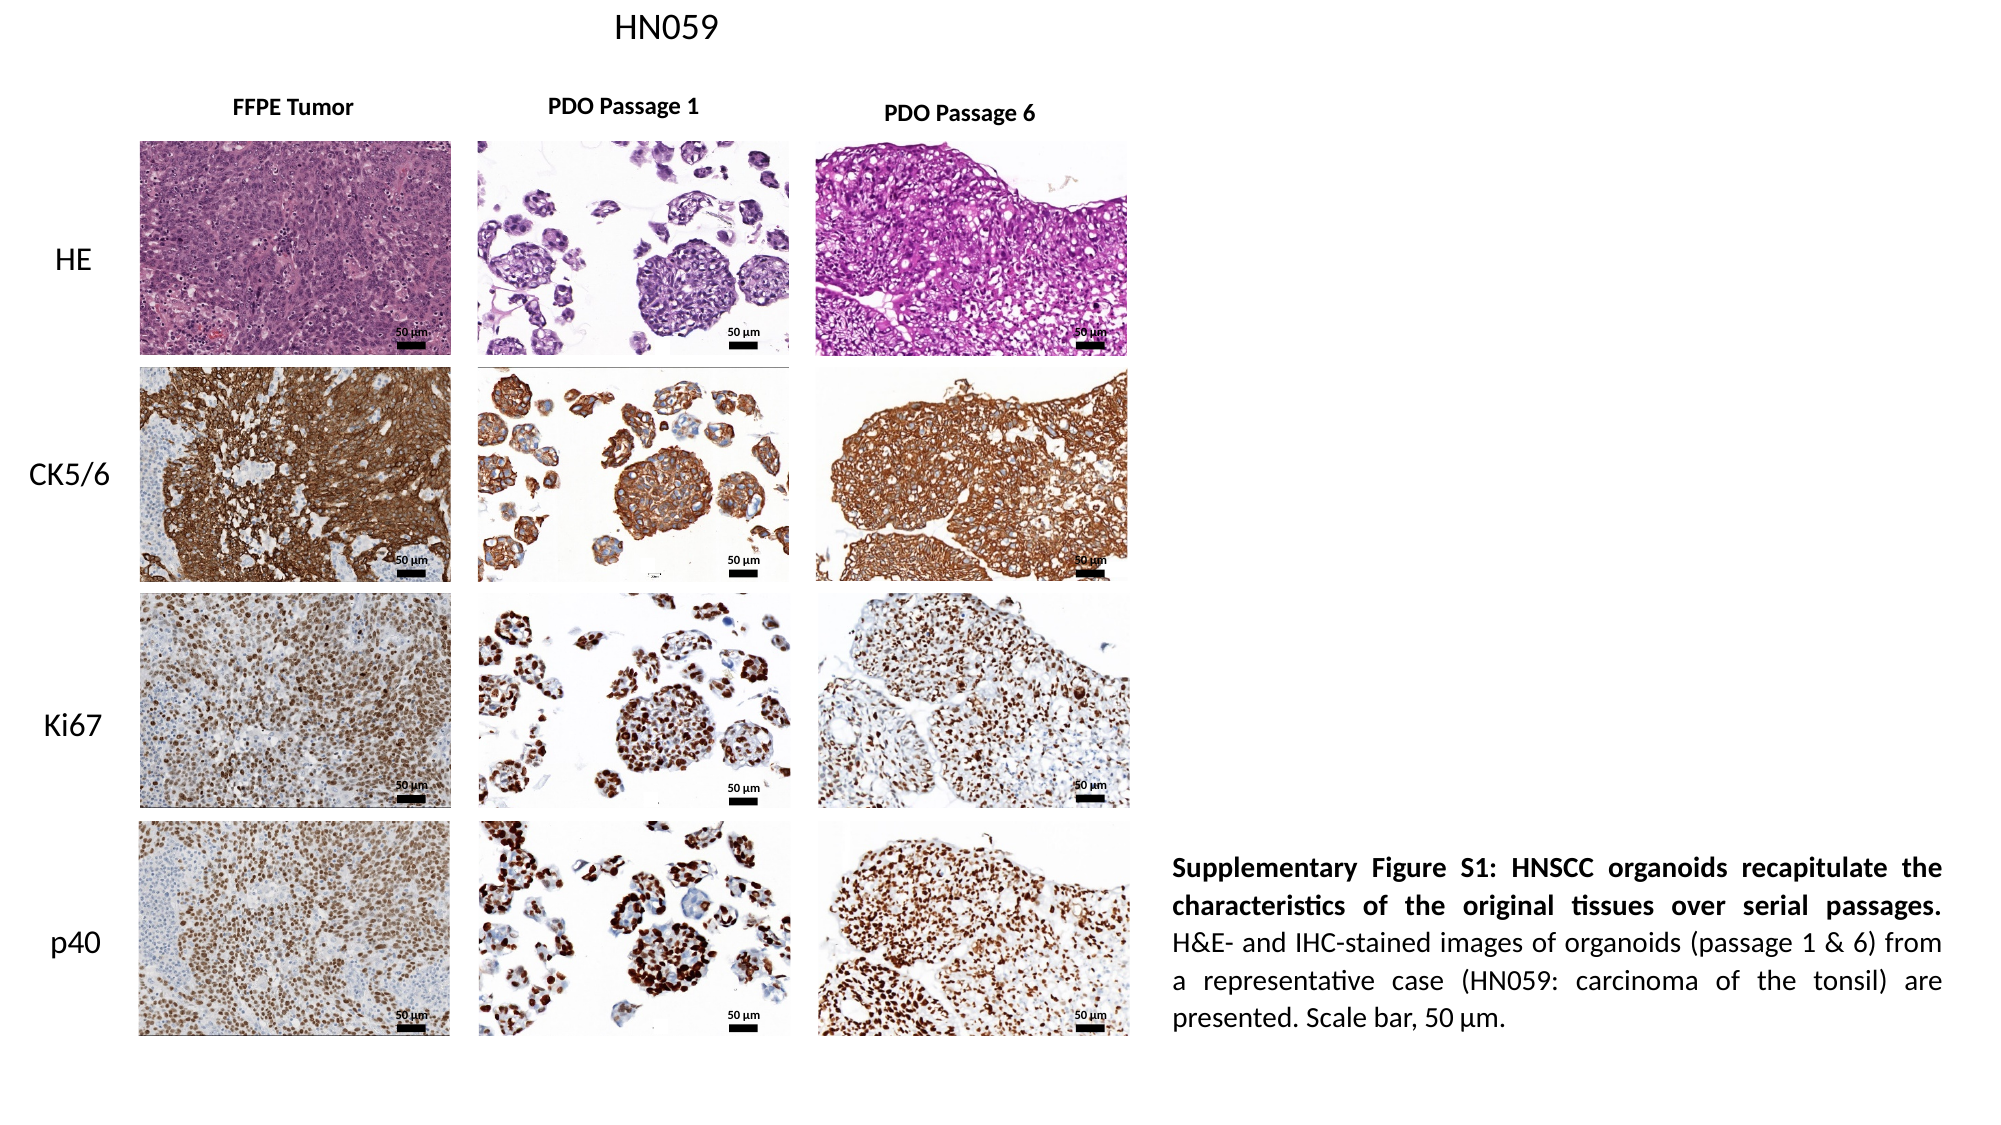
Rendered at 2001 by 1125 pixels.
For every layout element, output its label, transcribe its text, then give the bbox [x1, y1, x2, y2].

text_box CK5/6 [14, 444, 126, 500]
text_box FFPE Tumor [132, 83, 455, 128]
text_box HN059 [599, 0, 734, 54]
text_box p40 [35, 912, 116, 968]
text_box PDO Passage 1 [469, 82, 779, 128]
text_box Ki67 [29, 695, 118, 751]
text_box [138, 141, 1131, 1036]
text_box PDO Passage 6 [805, 89, 1115, 135]
text_box HE [40, 229, 108, 285]
text_box Supplementary Figure S1: HNSCC organoids recapitulate the characteristics of the original tissues over serial passages. H&E- and IHC-stained images of organoids (passage 1 & 6) from a representative case (HN059: carcinoma of the tonsil) are presented. Scale bar, 50 μm. [1157, 838, 1958, 1041]
